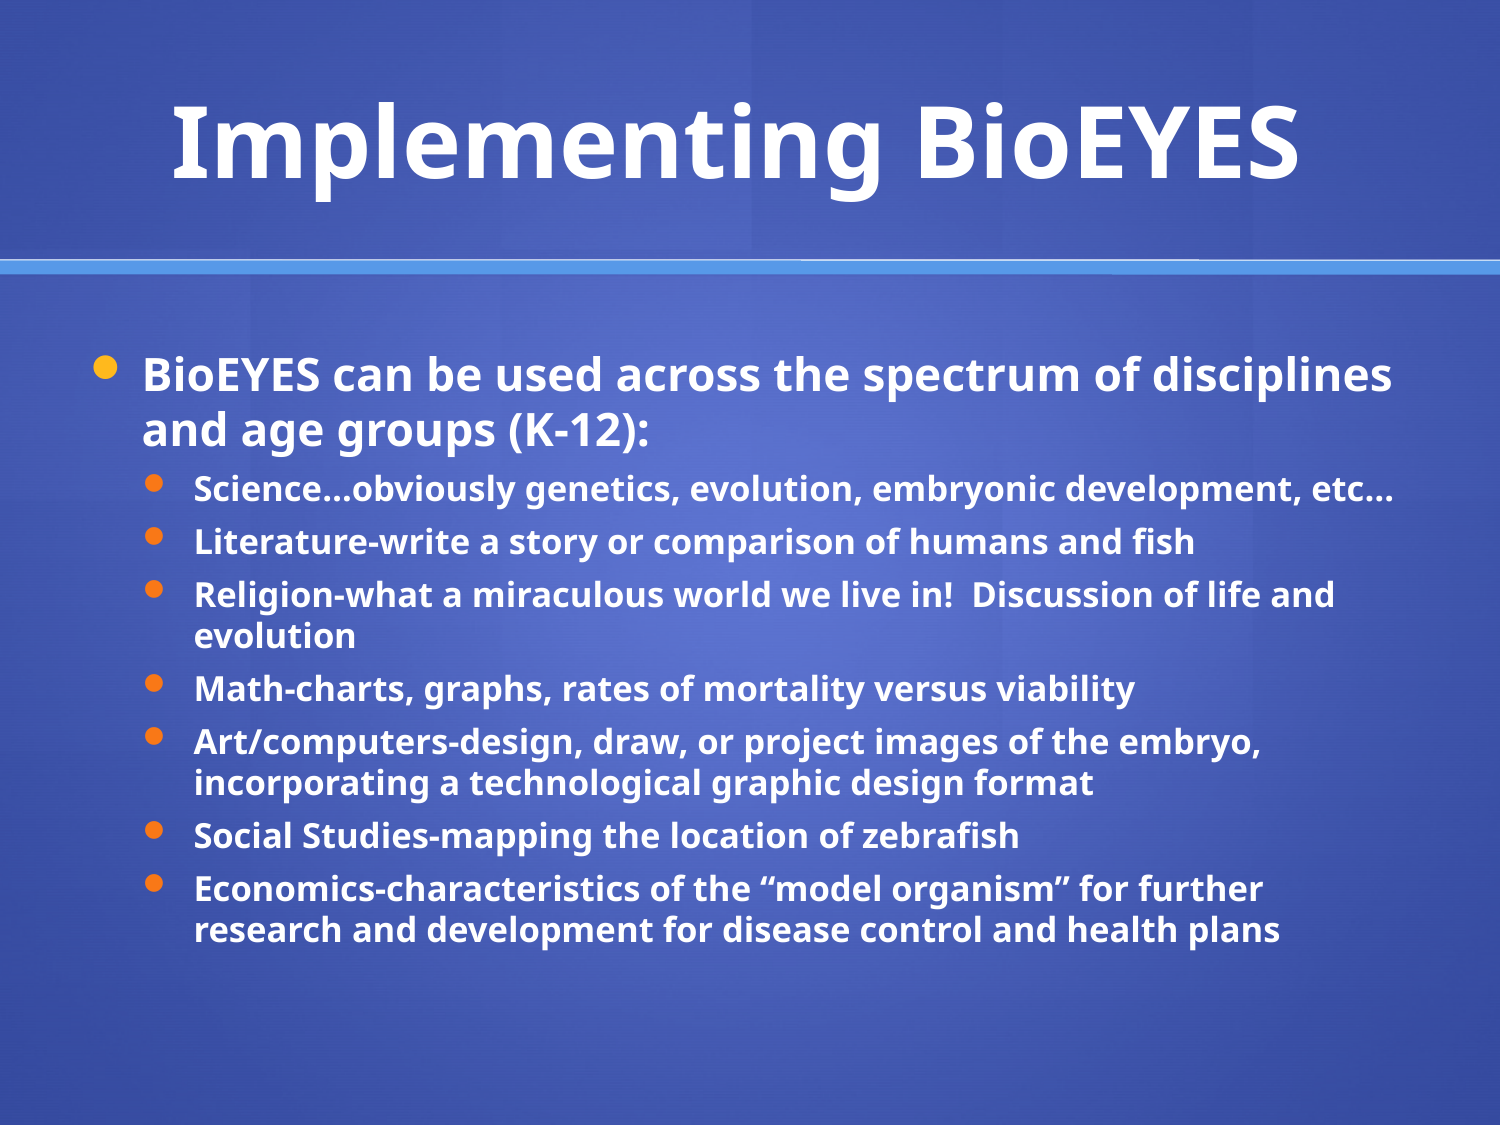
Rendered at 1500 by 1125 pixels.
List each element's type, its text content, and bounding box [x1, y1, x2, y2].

list BioEYES can be used across the spectrum of disciplines and age groups (K-12): Science…obviously genetics, evolution, embryonic development, etc… Literature-write a story or comparison of humans and fish Religion-what a miraculous world we live in! Discussion of life and evolution Math-charts, graphs, rates of mortality versus viability Art/computers-design, draw, or project images of the embryo, incorporating a technological graphic design format Social Studies-mapping the location of zebrafish Economics-characteristics of the “model organism” for further research and development for disease control and health plans [75, 337, 1425, 988]
title Implementing BioEYES [75, 45, 1425, 233]
